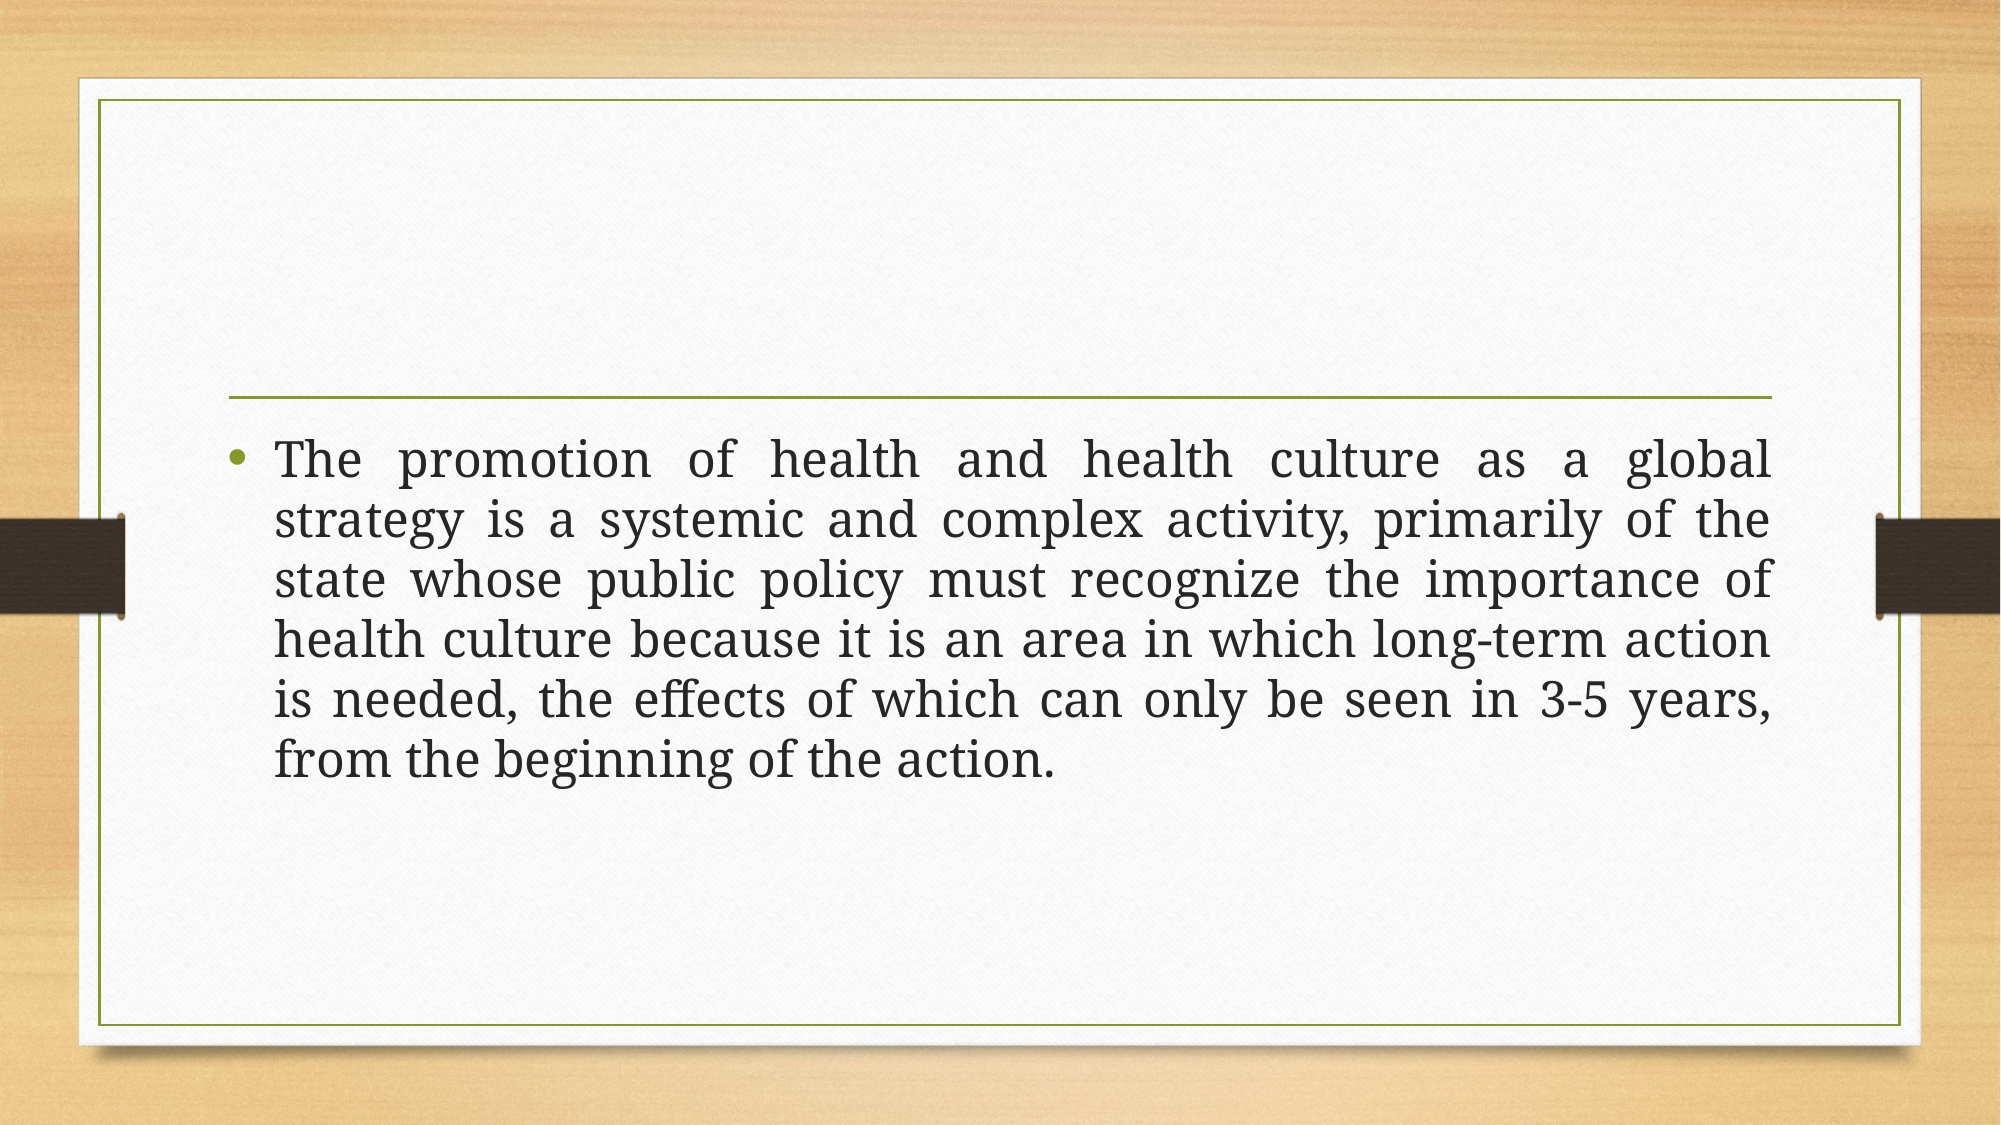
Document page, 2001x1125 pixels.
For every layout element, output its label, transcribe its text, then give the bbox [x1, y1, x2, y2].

list The promotion of health and health culture as a global strategy is a systemic and complex activity, primarily of the state whose public policy must recognize the importance of health culture because it is an area in which long-term action is needed, the effects of which can only be seen in 3-5 years, from the beginning of the action. [212, 419, 1788, 964]
picture [0, 0, 2001, 1125]
